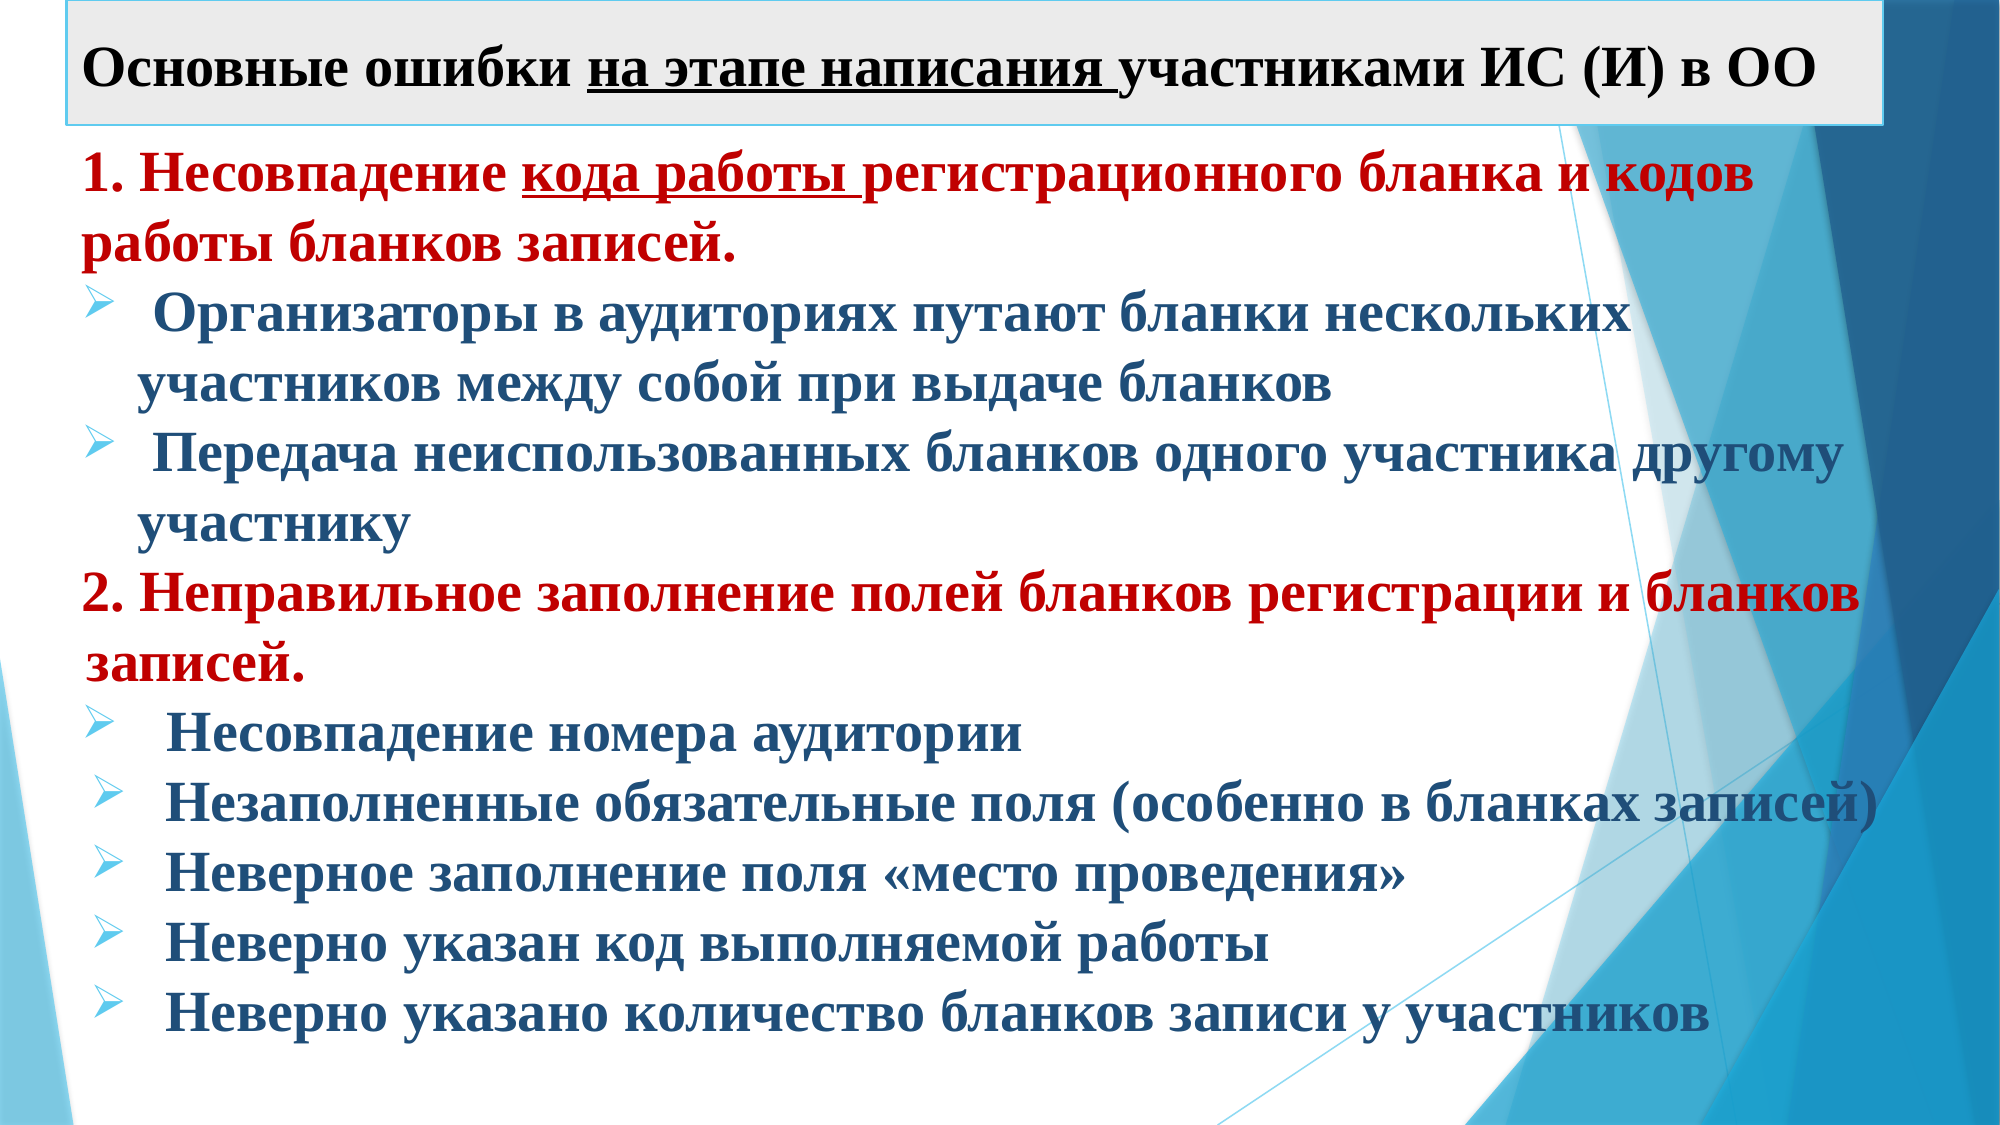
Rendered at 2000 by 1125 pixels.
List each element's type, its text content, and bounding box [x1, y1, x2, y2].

list 1. Несовпадение кода работы регистрационного бланка и кодов работы бланков записей. Организаторы в аудиториях путают бланки нескольких участников между собой при выдаче бланков Передача неиспользованных бланков одного участника другому участнику 2. Неправильное заполнение полей бланков регистрации и бланков записей. Несовпадение номера аудитории Незаполненные обязательные поля (особенно в бланках записей) Неверное заполнение поля «место проведения» Неверно указан код выполняемой работы Неверно указано количество бланков записи у участников [66, 125, 1957, 1093]
text_box Основные ошибки на этапе написания участниками ИС (И) в ОО [65, 0, 1884, 126]
